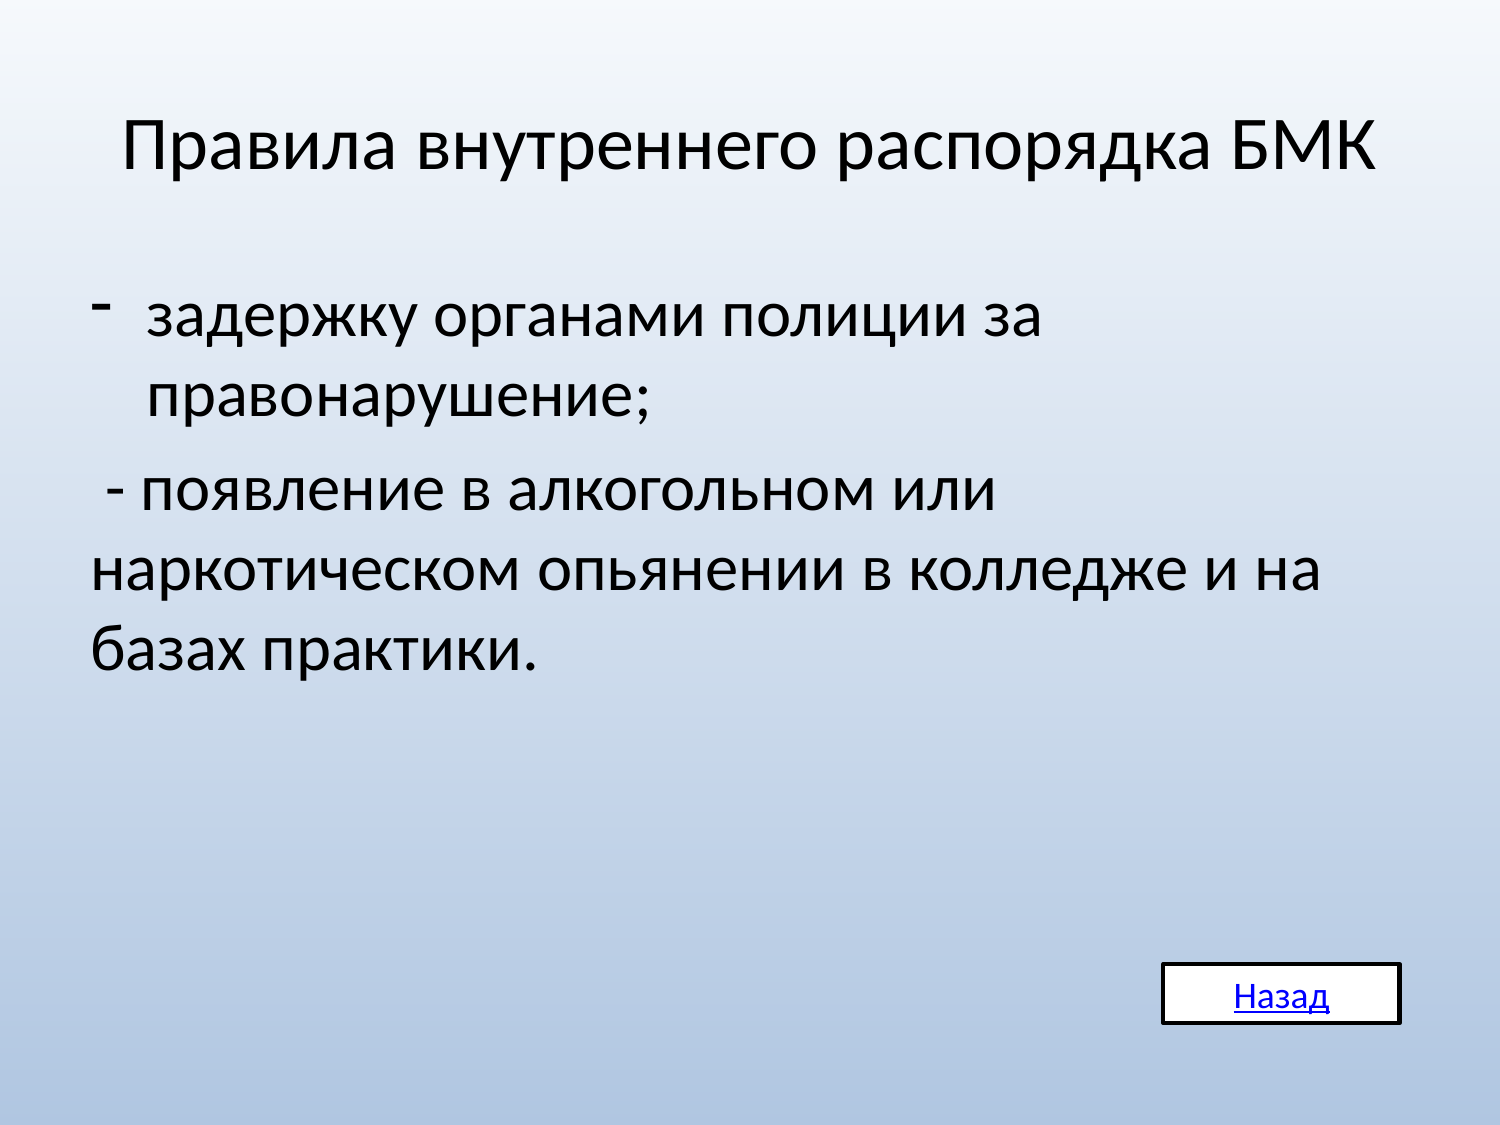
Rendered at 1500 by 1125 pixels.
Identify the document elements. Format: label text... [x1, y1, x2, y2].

text_box Назад [1161, 962, 1402, 1025]
list задержку органами полиции за правонарушение; - появление в алкогольном или наркотическом опьянении в колледже и на базах практики. [75, 262, 1425, 1005]
title Правила внутреннего распорядка БМК [75, 45, 1425, 233]
